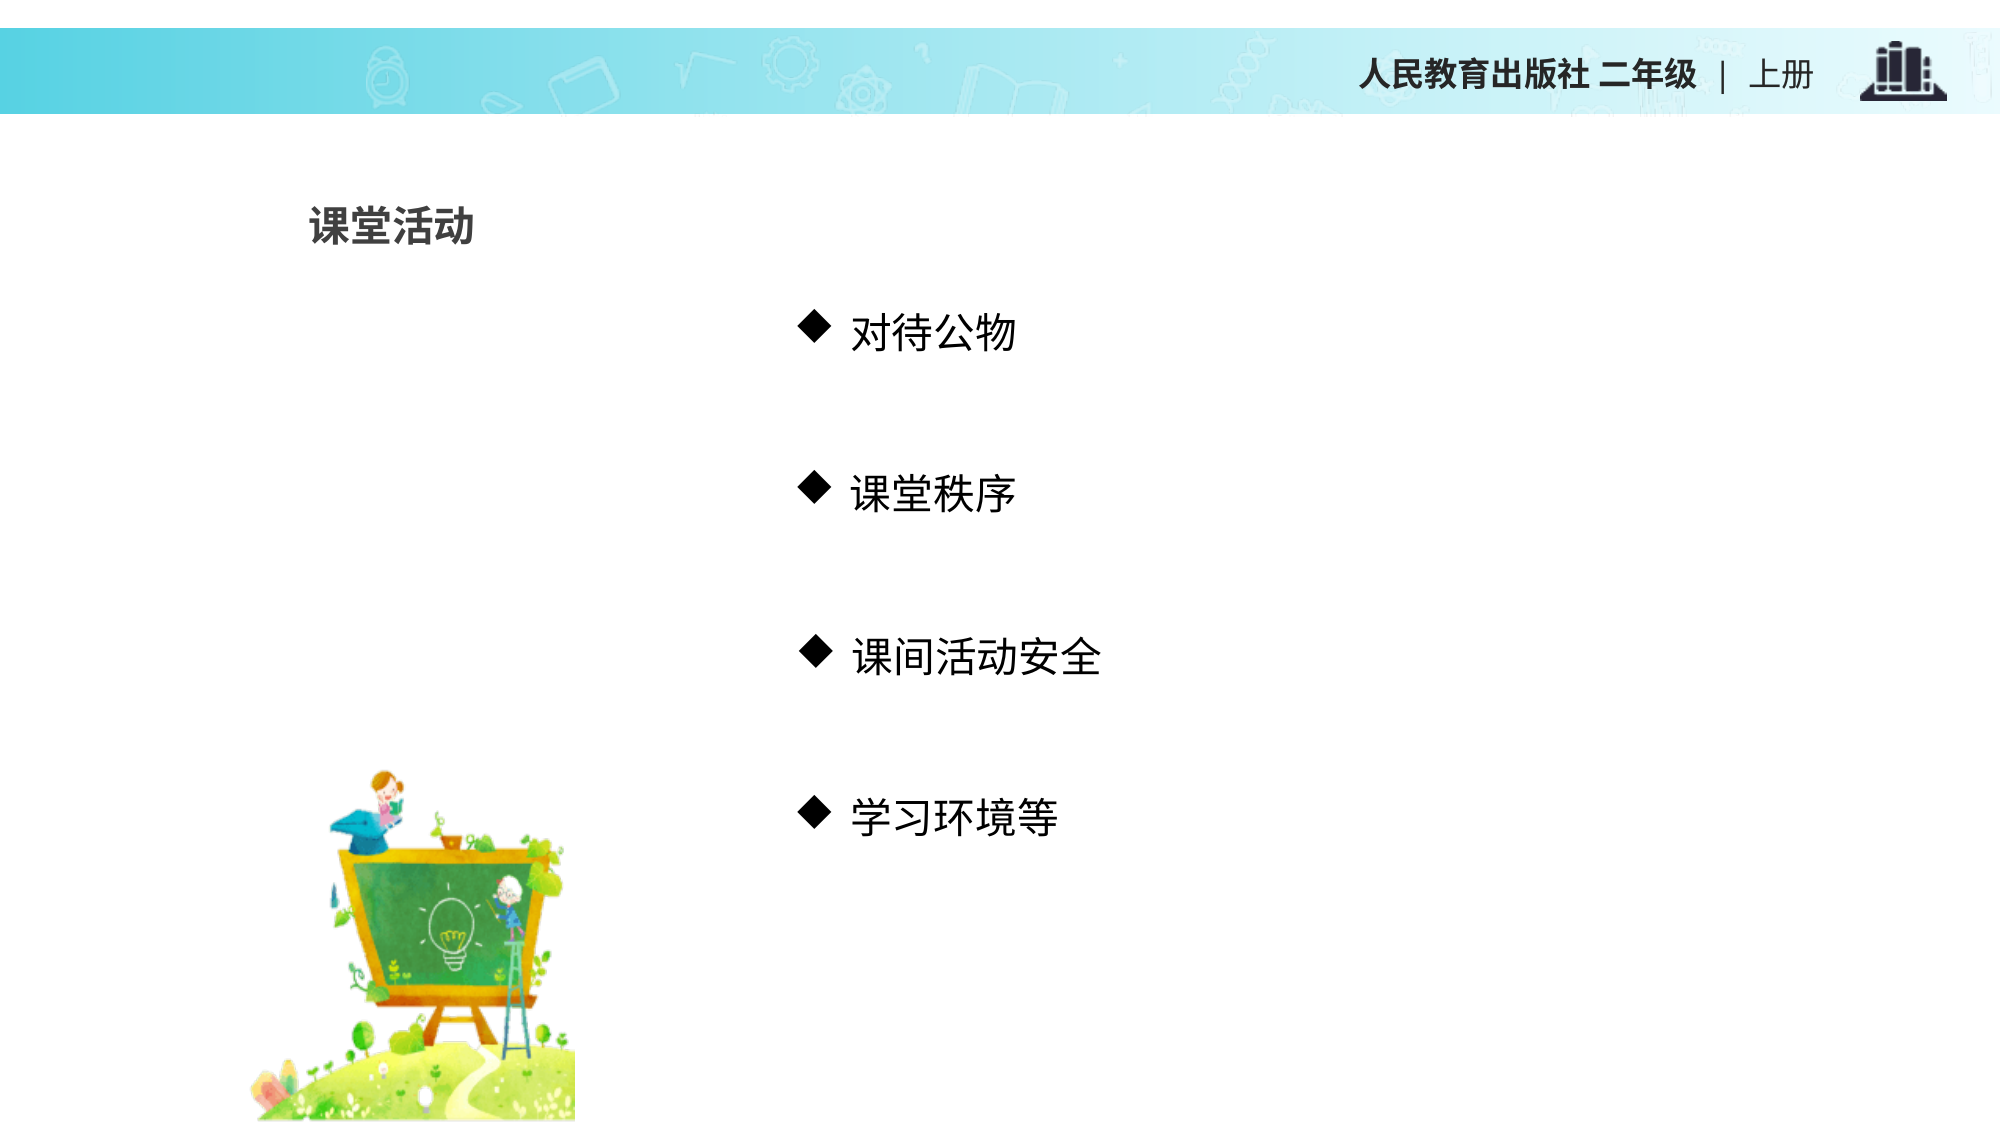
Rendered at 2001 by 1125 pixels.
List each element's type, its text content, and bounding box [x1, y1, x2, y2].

text_box 课堂秩序 [779, 435, 1702, 526]
text_box 课间活动安全 [780, 623, 1118, 689]
text_box 对待公物 [779, 274, 1677, 364]
picture [366, 31, 2000, 117]
text_box 课堂活动 [293, 192, 491, 257]
text_box 学习环境等 [779, 759, 1114, 850]
picture [128, 708, 575, 1125]
